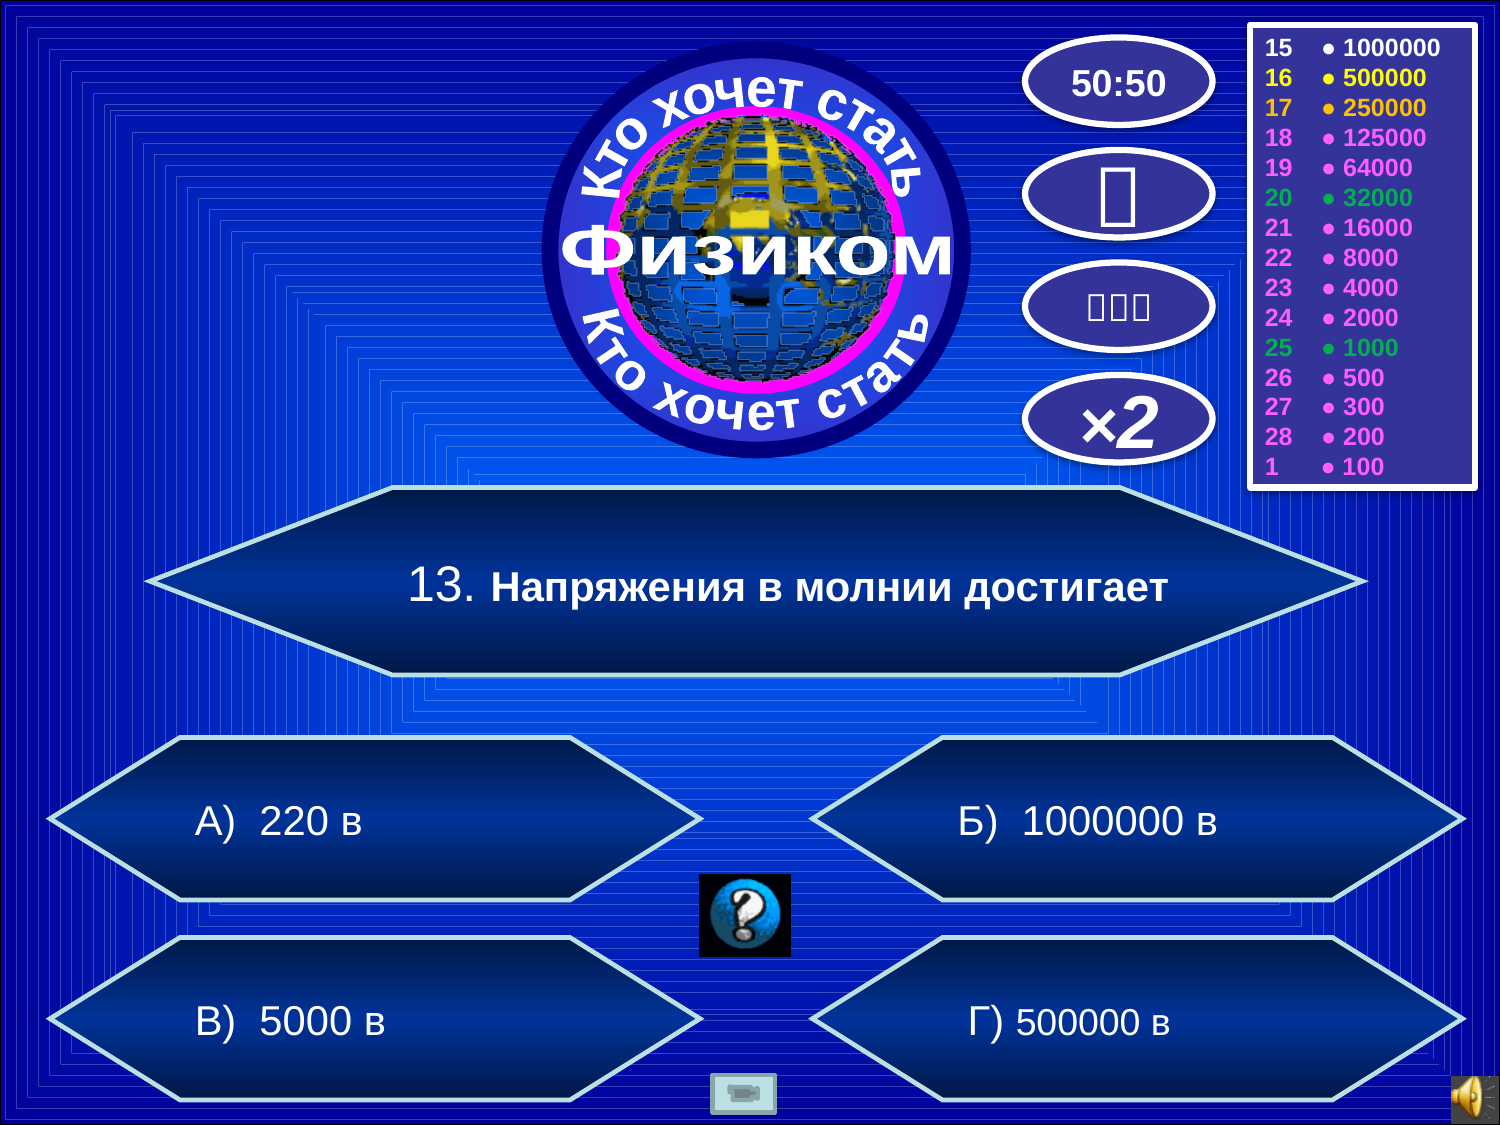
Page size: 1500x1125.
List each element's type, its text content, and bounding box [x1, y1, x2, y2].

text_box ×2 [1021, 371, 1216, 466]
text_box 50:50 [1021, 34, 1216, 129]
text_box  [1021, 259, 1216, 354]
text_box Б) 1000000 в [812, 737, 1463, 900]
text_box 13. Напряжения в молнии достигает [149, 487, 1363, 676]
text_box А) 220 в [50, 737, 701, 900]
text_box Г) 500000 в [812, 937, 1463, 1100]
text_box [710, 1073, 777, 1115]
text_box [615, 396, 898, 451]
text_box В) 5000 в [50, 937, 701, 1100]
text_box ● 1000000 ● 500000 ● 250000 ● 125000 ● 64000 ● 32000 ● 16000 ● 8000 ● 4000 ● 2000 ● 1000 ● 500 ● 300 ● 200 1 ● 100 [1247, 22, 1478, 491]
text_box [549, 49, 963, 391]
text_box  [1021, 146, 1216, 241]
picture [1449, 1074, 1500, 1125]
picture [612, 112, 901, 388]
picture [699, 874, 791, 958]
text_box [0, 0, 1500, 1125]
